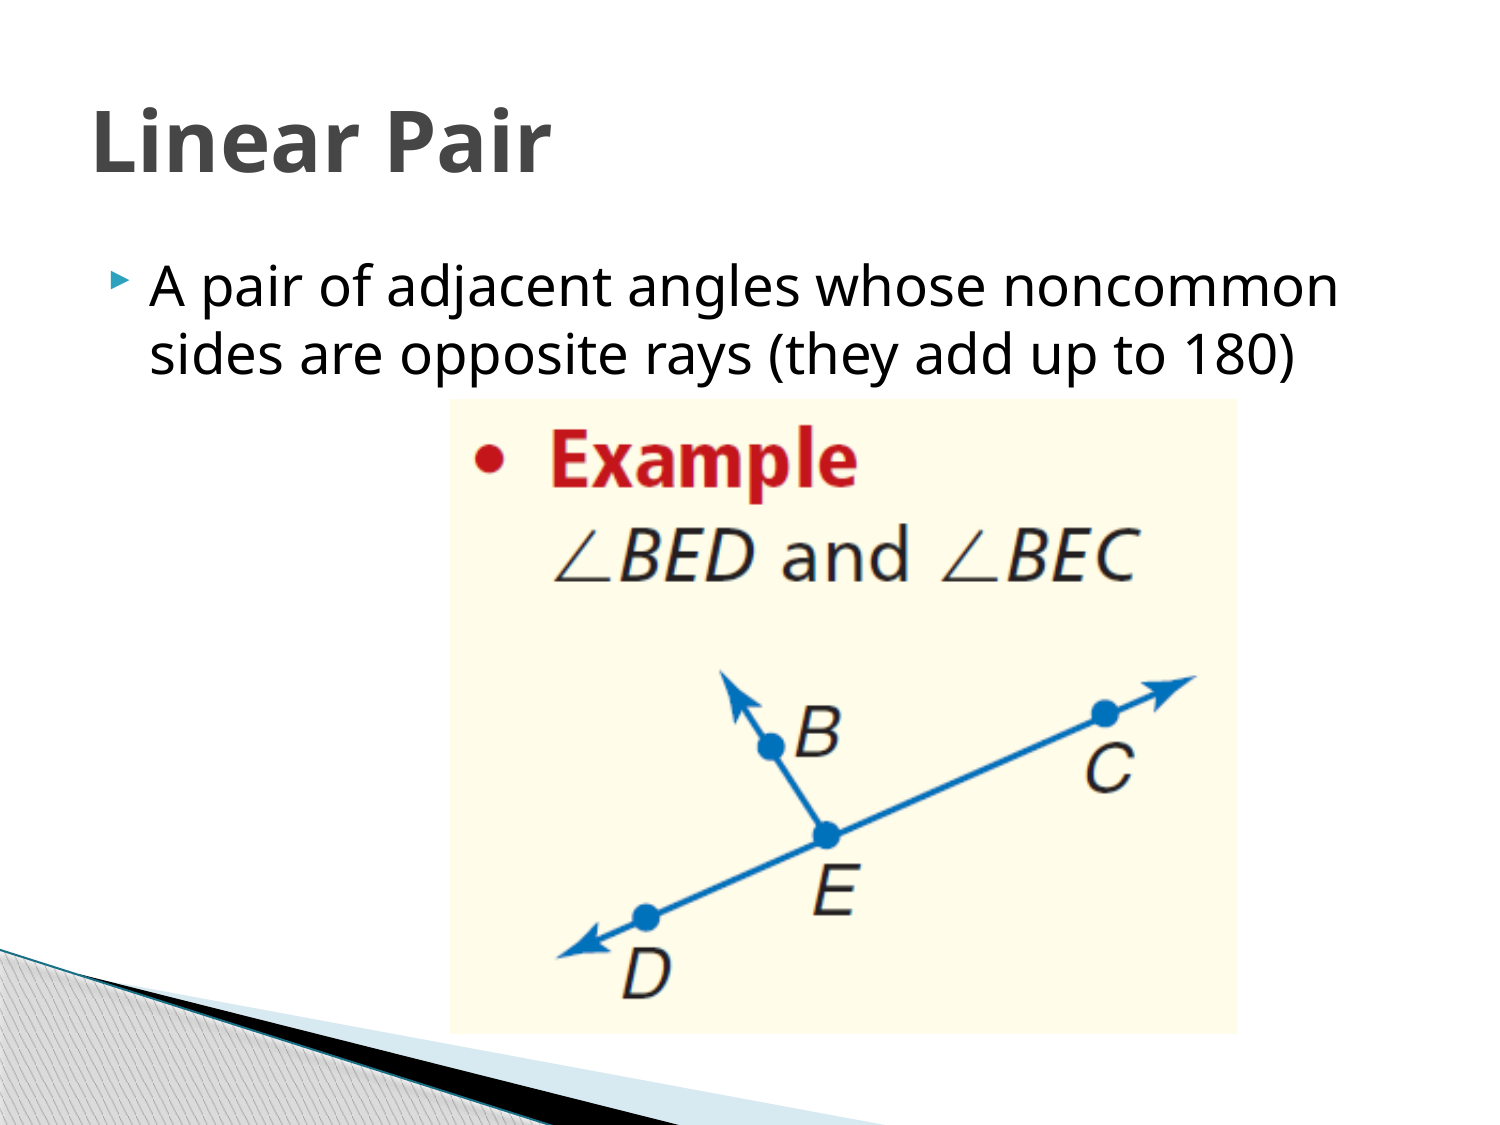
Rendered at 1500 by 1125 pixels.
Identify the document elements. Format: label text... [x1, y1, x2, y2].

list A pair of adjacent angles whose noncommon sides are opposite rays (they add up to 180) [75, 243, 1425, 986]
title Linear Pair [75, 45, 1425, 233]
picture [449, 399, 1238, 1034]
